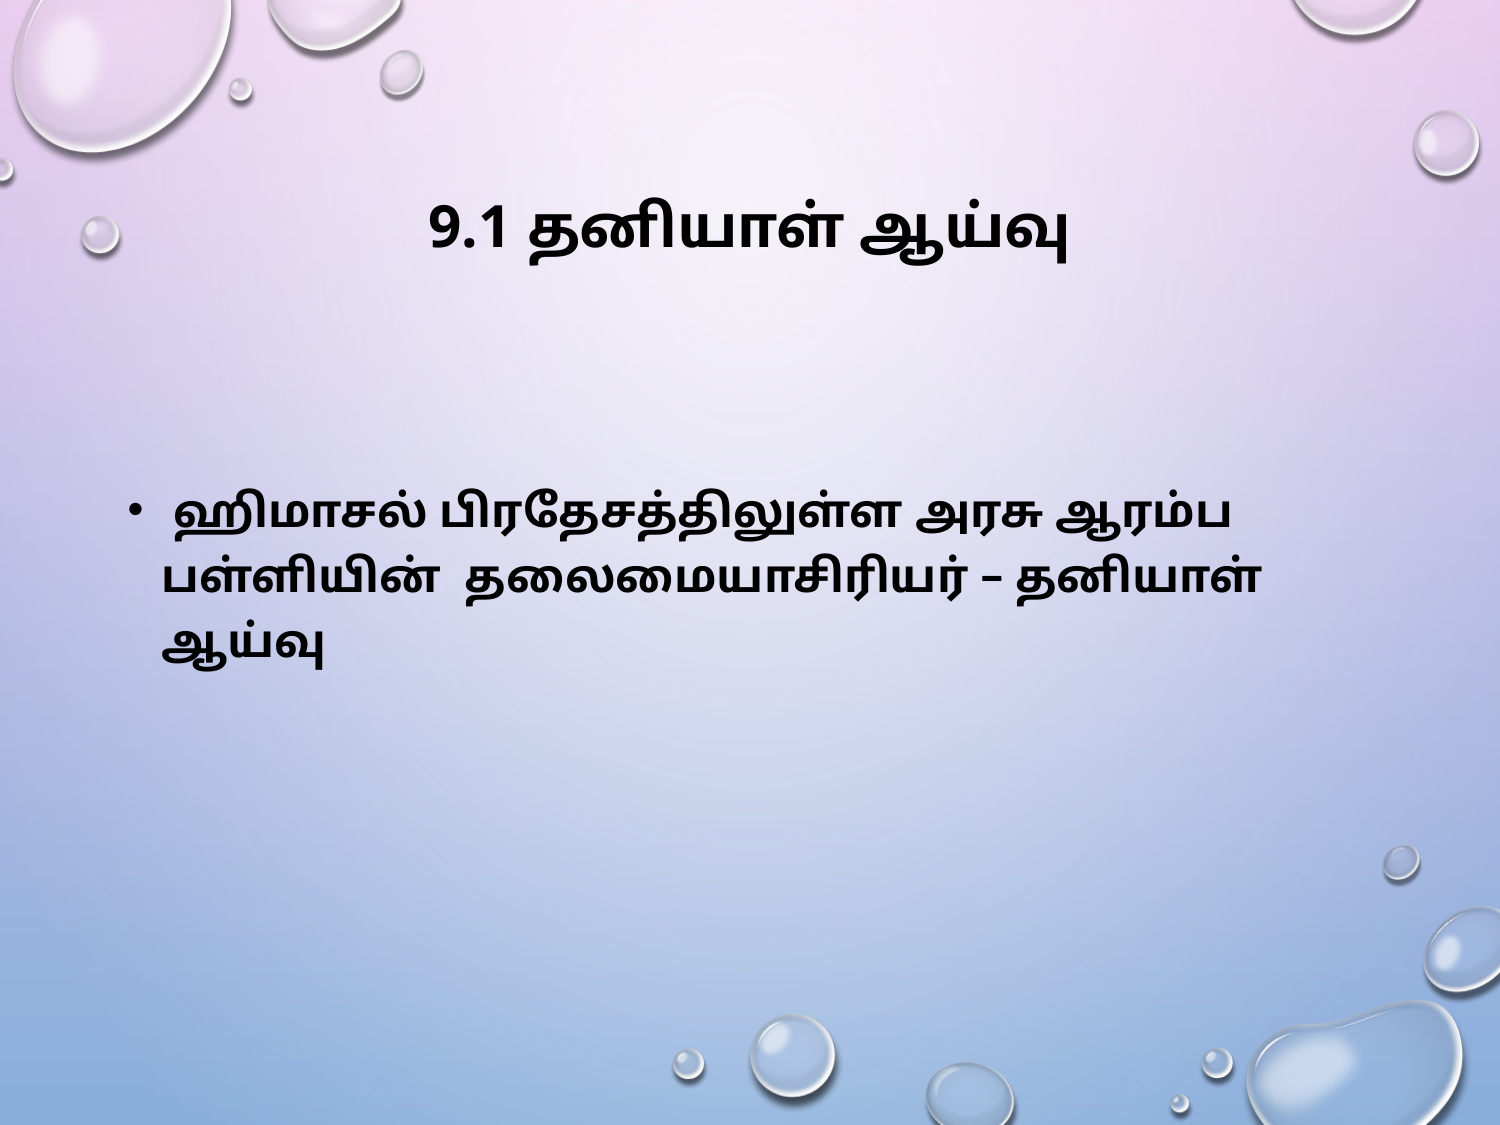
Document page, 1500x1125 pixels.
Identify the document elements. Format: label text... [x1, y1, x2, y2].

picture [0, 0, 1500, 1125]
title 9.1 தனியாள் ஆய்வு [112, 101, 1388, 364]
list ஹிமாசல் பிரதேசத்திலுள்ள அரசு ஆரம்ப பள்ளியின் தலைமையாசிரியர் – தனியாள் ஆய்வு [112, 463, 1388, 675]
